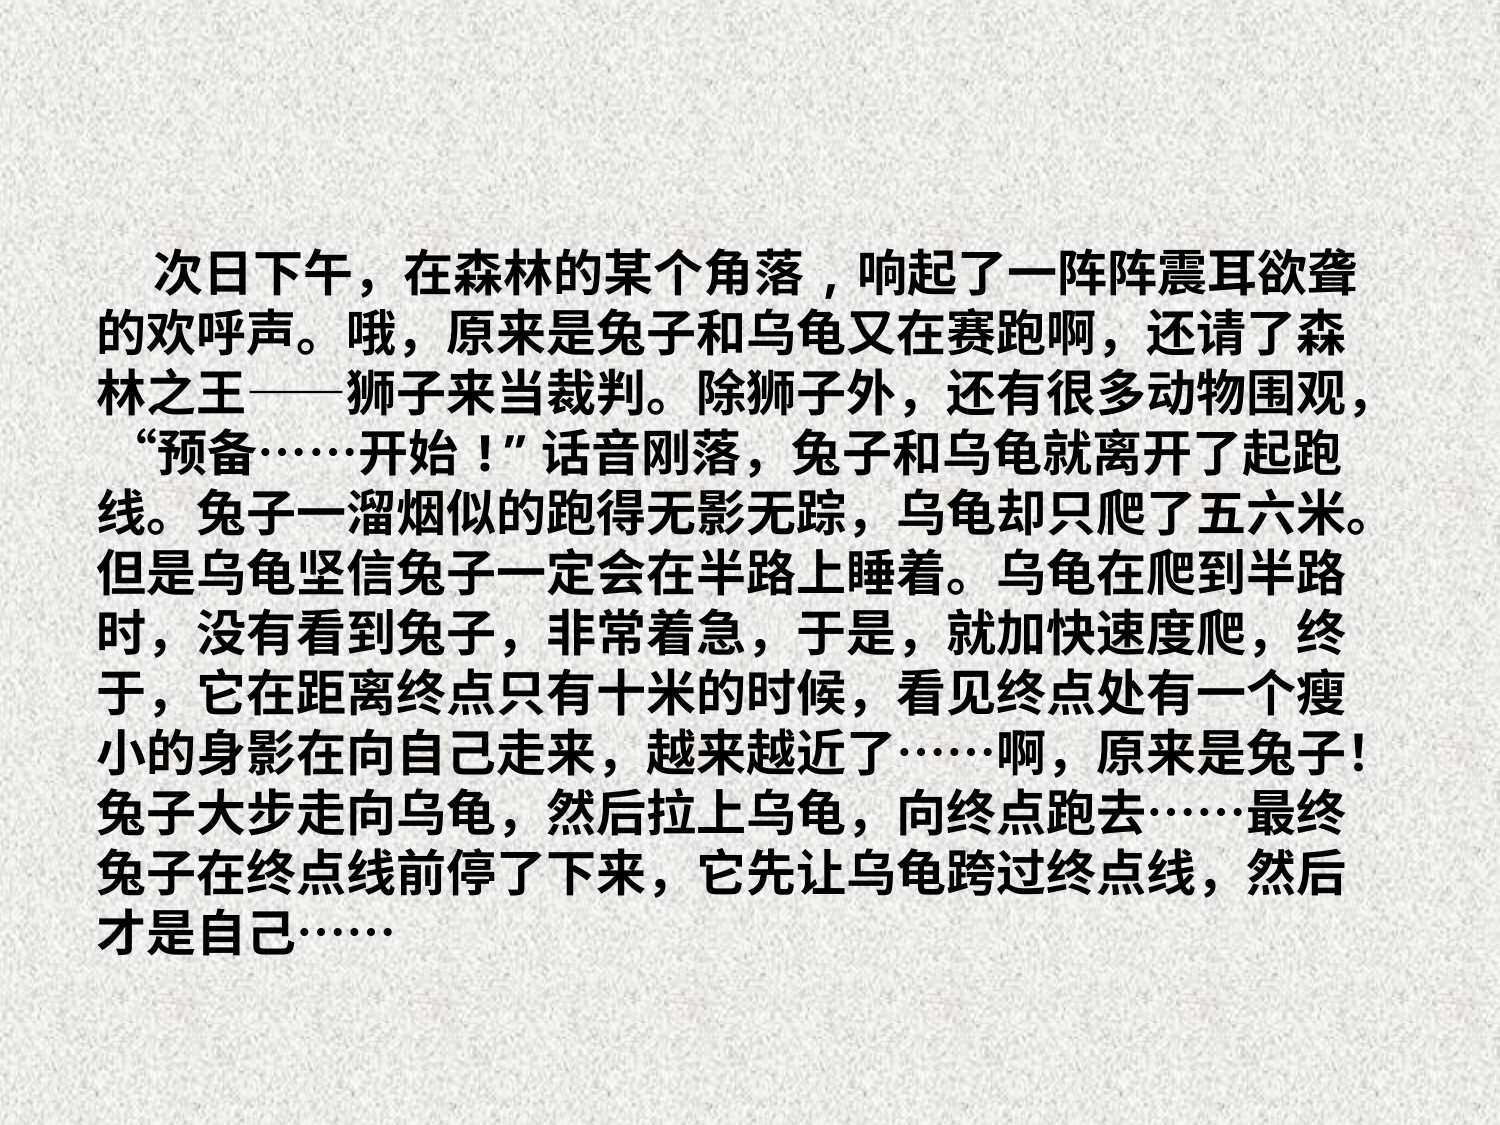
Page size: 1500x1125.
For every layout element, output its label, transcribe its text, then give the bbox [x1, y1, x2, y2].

text_box 次日下午，在森林的某个角落,响起了一阵阵震耳欲聋的欢呼声。哦，原来是兔子和乌龟又在赛跑啊，还请了森林之王——狮子来当裁判。除狮子外，还有很多动物围观， “预备……开始!”话音刚落，兔子和乌龟就离开了起跑线。兔子一溜烟似的跑得无影无踪，乌龟却只爬了五六米。但是乌龟坚信兔子一定会在半路上睡着。乌龟在爬到半路时，没有看到兔子，非常着急，于是，就加快速度爬，终于，它在距离终点只有十米的时候，看见终点处有一个瘦小的身影在向自己走来，越来越近了……啊，原来是兔子！兔子大步走向乌龟，然后拉上乌龟，向终点跑去……最终兔子在终点线前停了下来，它先让乌龟跨过终点线，然后才是自己…… [81, 234, 1400, 970]
picture [0, 0, 1500, 1125]
